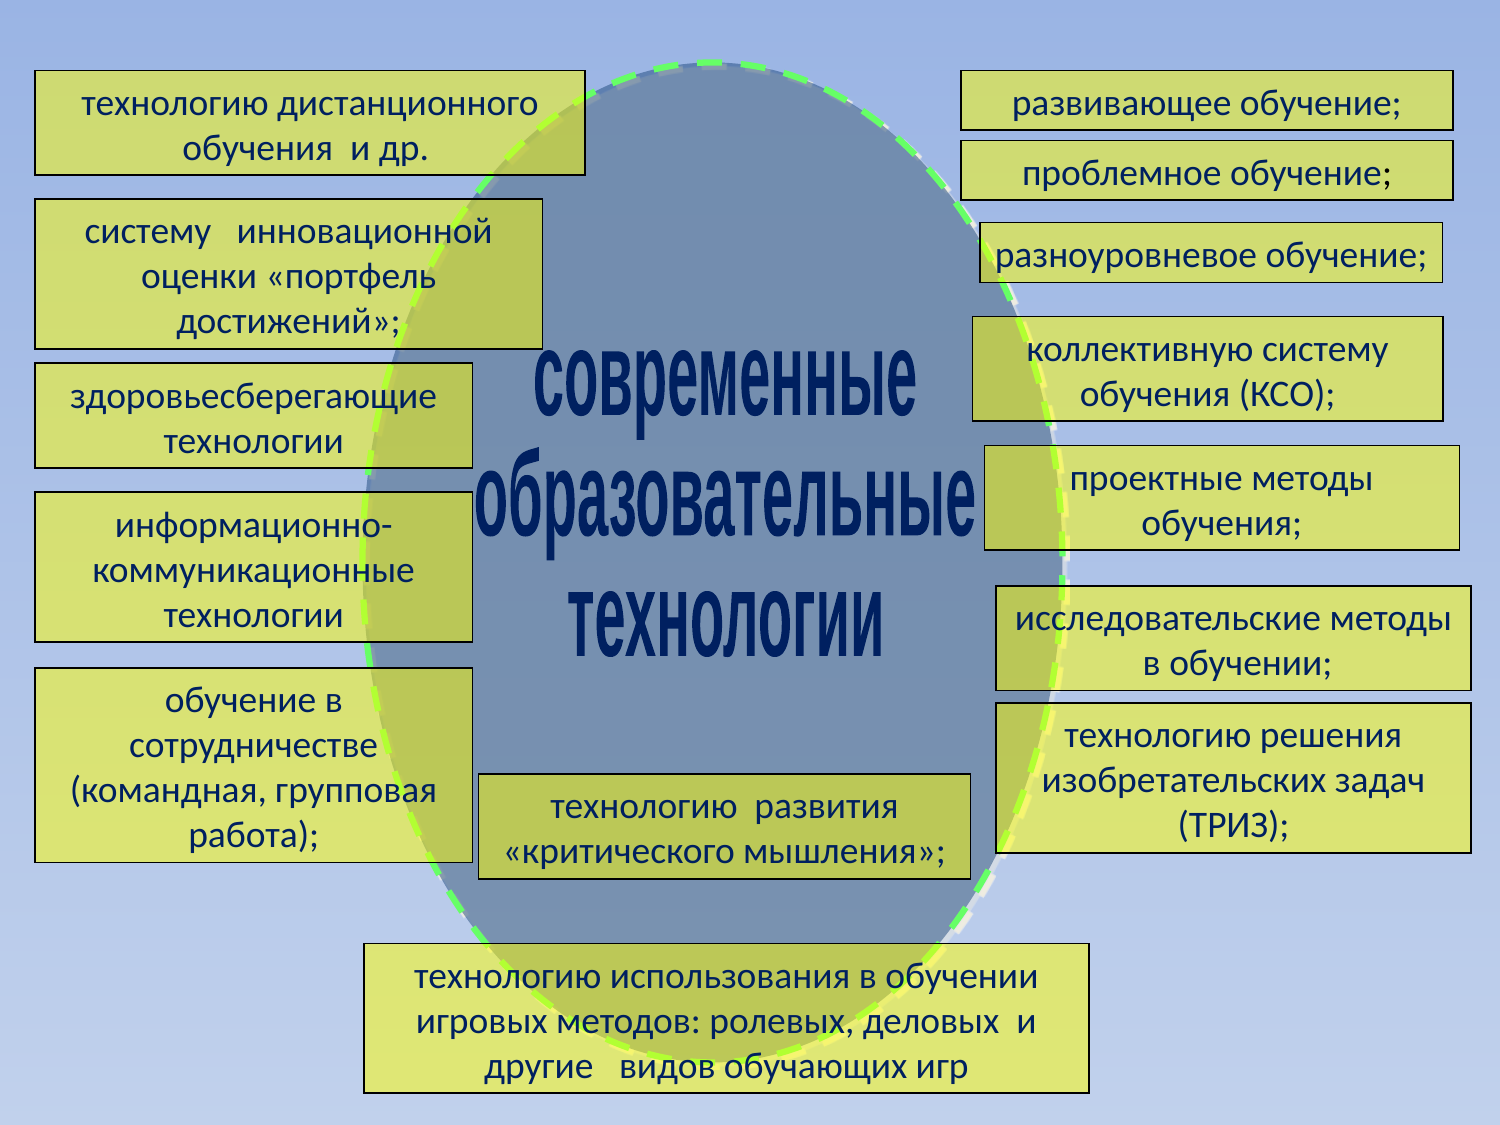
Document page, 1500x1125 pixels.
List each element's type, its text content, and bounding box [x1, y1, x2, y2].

text_box разноуровневое обучение; [979, 222, 1443, 283]
text_box развивающее обучение; [960, 70, 1453, 130]
text_box обучение в сотрудничестве (командная, групповая работа); [35, 667, 473, 863]
text_box исследовательские методы в обучении; [996, 585, 1472, 691]
text_box технологию дистанционного обучения и др. [35, 70, 586, 175]
text_box здоровьесберегающие технологии [35, 363, 473, 468]
text_box технологию решения изобретательских задач (ТРИЗ); [996, 703, 1472, 853]
text_box проблемное обучение; [960, 140, 1453, 201]
text_box технологию использования в обучении игровых методов: ролевых, деловых и другие видов обучающих игр [364, 943, 1090, 1094]
text_box систему инновационной оценки «портфель достижений»; [35, 199, 543, 349]
text_box технологию развития «критического мышления»; [478, 774, 971, 879]
text_box проектные методы обучения; [984, 445, 1460, 550]
text_box [365, 62, 1063, 943]
text_box информационно-коммуникационные технологии [35, 492, 473, 642]
text_box коллективную систему обучения (КСО); [972, 316, 1443, 422]
